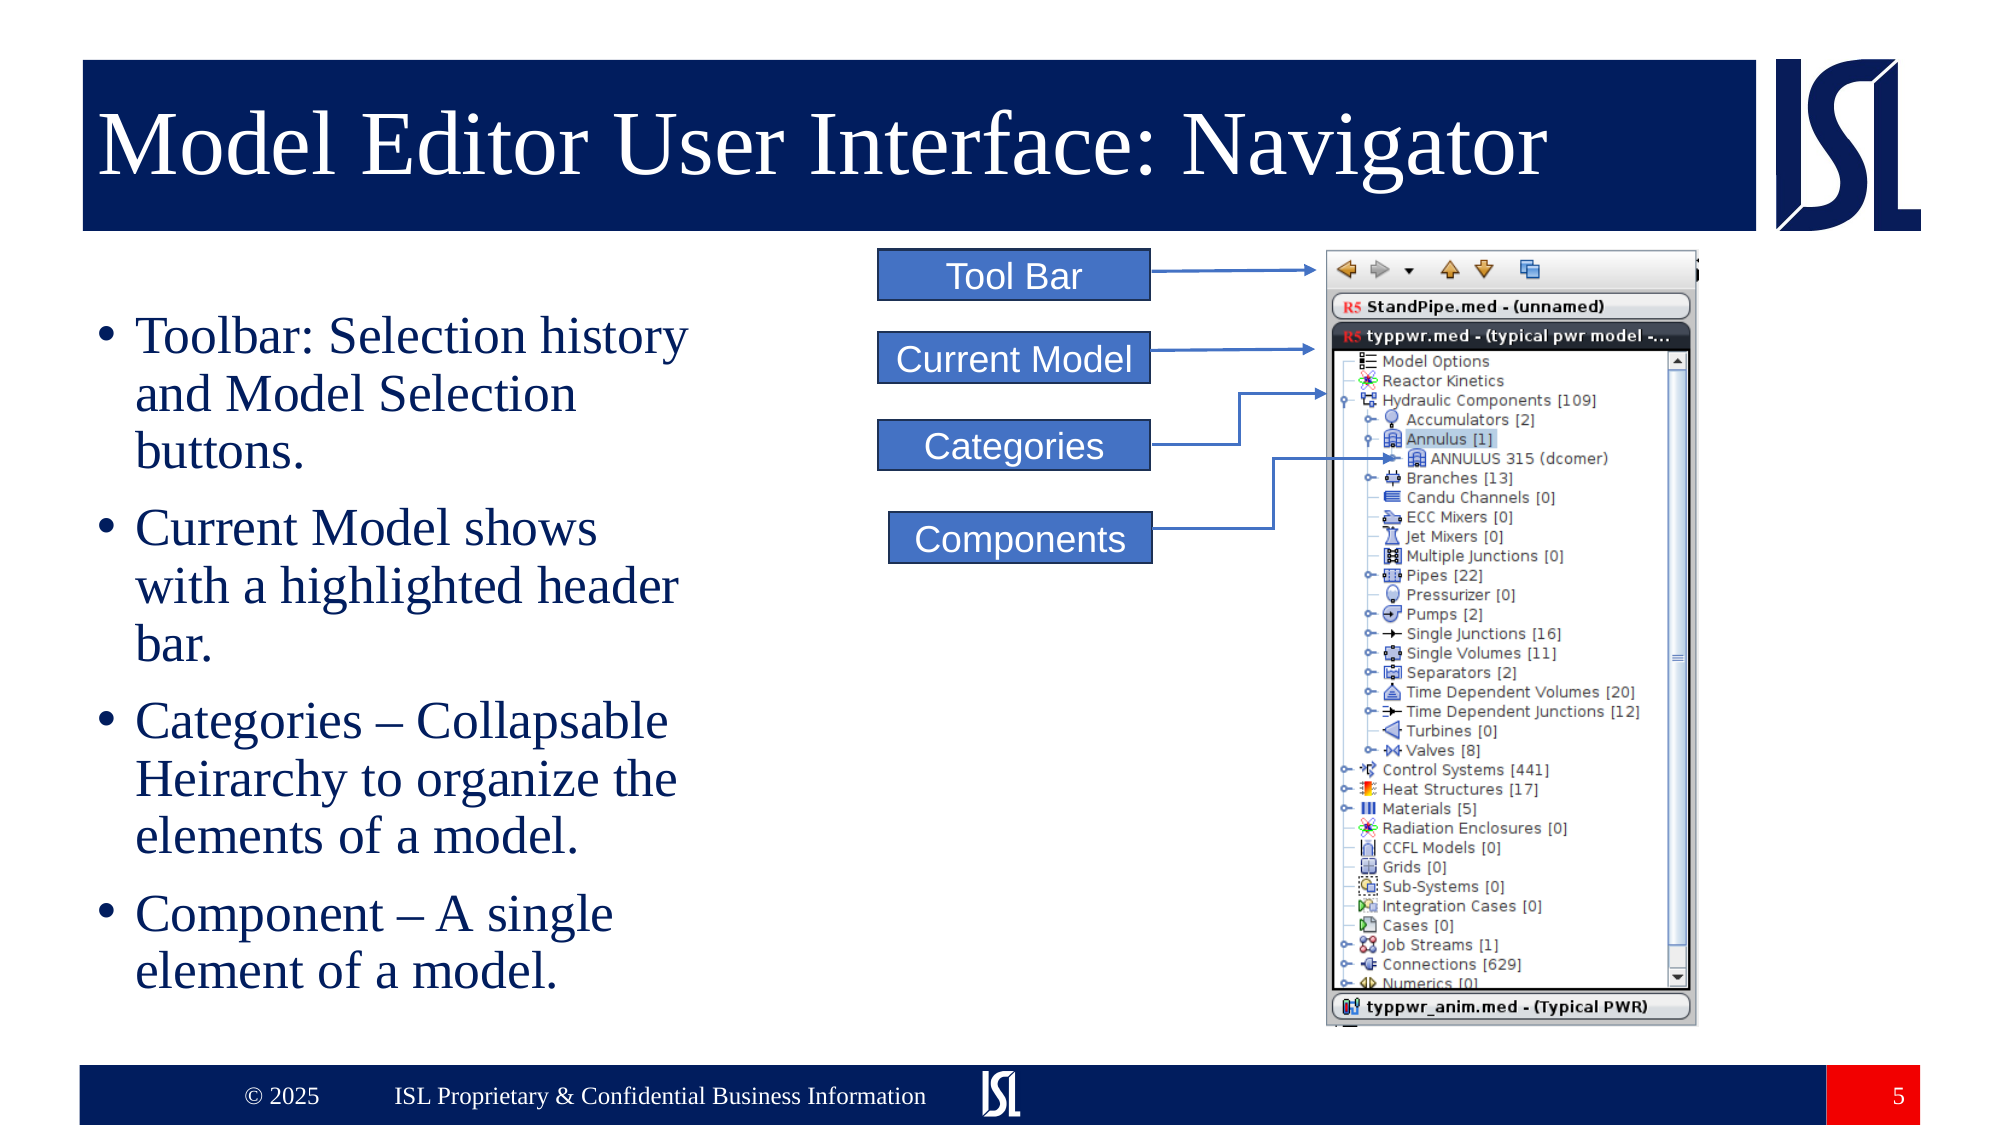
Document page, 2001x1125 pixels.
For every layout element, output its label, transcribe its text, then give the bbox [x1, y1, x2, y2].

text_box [1151, 458, 1396, 529]
text_box Categories [877, 419, 1151, 471]
text_box Tool Bar [877, 248, 1151, 301]
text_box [1151, 393, 1328, 445]
text_box Current Model [877, 331, 1151, 384]
picture [1326, 249, 1699, 1027]
picture [1776, 59, 1921, 231]
list Toolbar: Selection history and Model Selection buttons. Current Model shows with a highlighted header bar. Categories – Collapsable Heirarchy to organize the elements of a model. Component – A single element of a model. [82, 299, 720, 1014]
slide_number 5 [1826, 1065, 1921, 1125]
title Model Editor User Interface: Navigator [82, 59, 1757, 231]
text_box Components [888, 511, 1153, 564]
